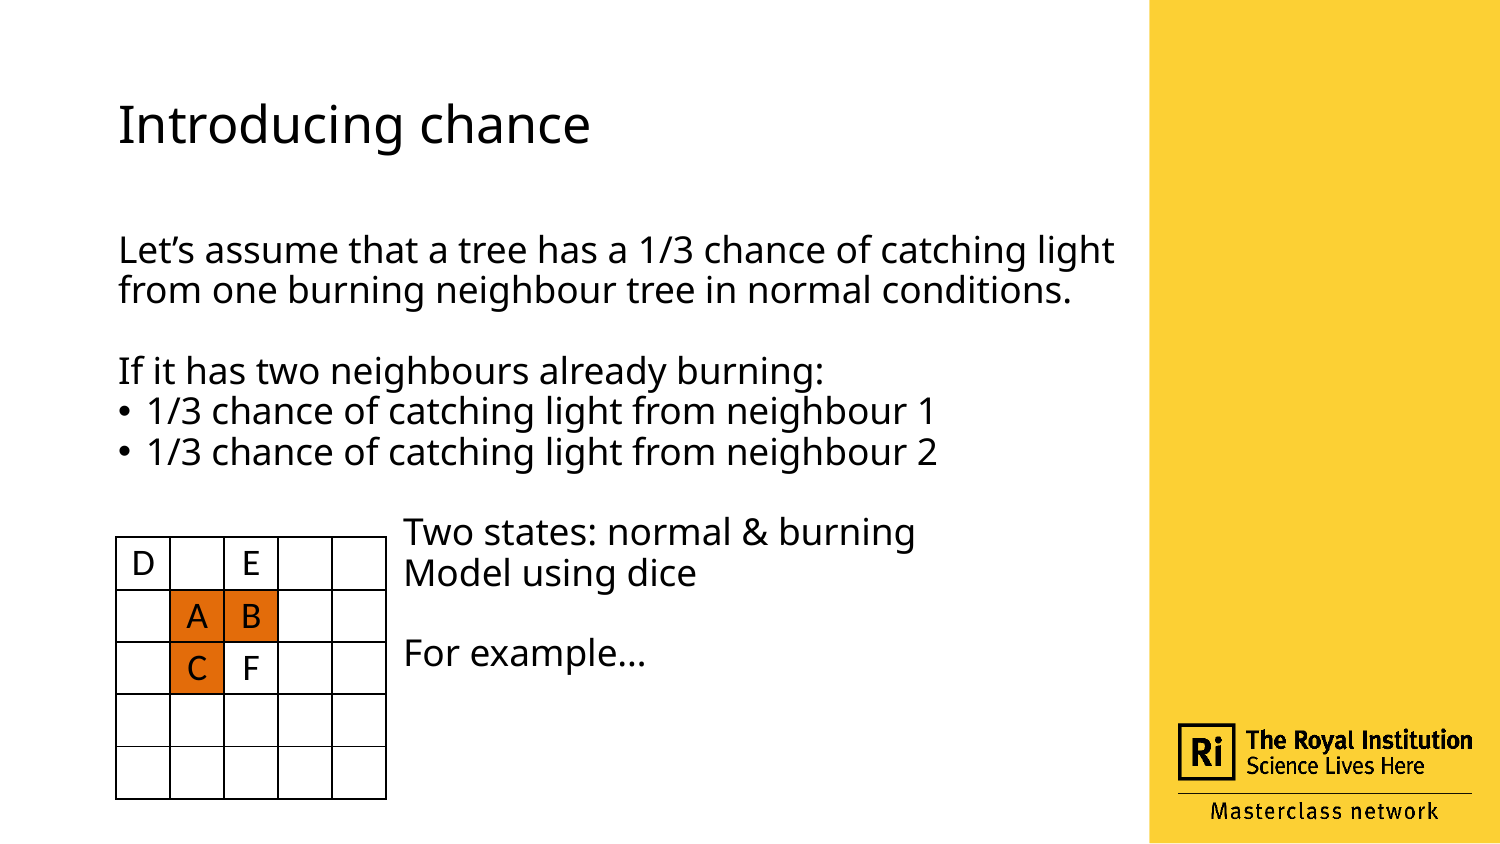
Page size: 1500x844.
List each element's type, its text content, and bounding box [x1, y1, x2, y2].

table_cell [279, 591, 331, 641]
table_cell [333, 643, 385, 693]
table_cell [117, 591, 169, 641]
table_cell [333, 591, 385, 641]
table_cell [171, 747, 223, 798]
title Introducing chance [103, 44, 1397, 208]
table_header E [225, 538, 277, 589]
table_cell [279, 747, 331, 798]
table_cell [117, 747, 169, 798]
table_cell C [171, 643, 223, 693]
table_cell [225, 695, 277, 746]
table_cell [279, 695, 331, 746]
table_cell [333, 747, 385, 798]
table_cell F [225, 643, 277, 693]
list Let’s assume that a tree has a 1/3 chance of catching light from one burning neighbour tree in normal conditions. If it has two neighbours already burning: 1/3 chance of catching light from neighbour 1 1/3 chance of catching light from neighbour 2 Two states: normal & burning Model using dice For example… [103, 224, 1148, 692]
table_cell [279, 643, 331, 693]
table_header D [117, 538, 169, 589]
table_cell B [225, 591, 277, 641]
table_cell [171, 695, 223, 746]
table_cell [117, 643, 169, 693]
table_cell [117, 695, 169, 746]
table_header [333, 538, 385, 589]
table_header [171, 538, 223, 589]
table_header [279, 538, 331, 589]
picture [1149, 702, 1500, 844]
table_cell [225, 747, 277, 798]
table_cell [333, 695, 385, 746]
table_cell A [171, 591, 223, 641]
